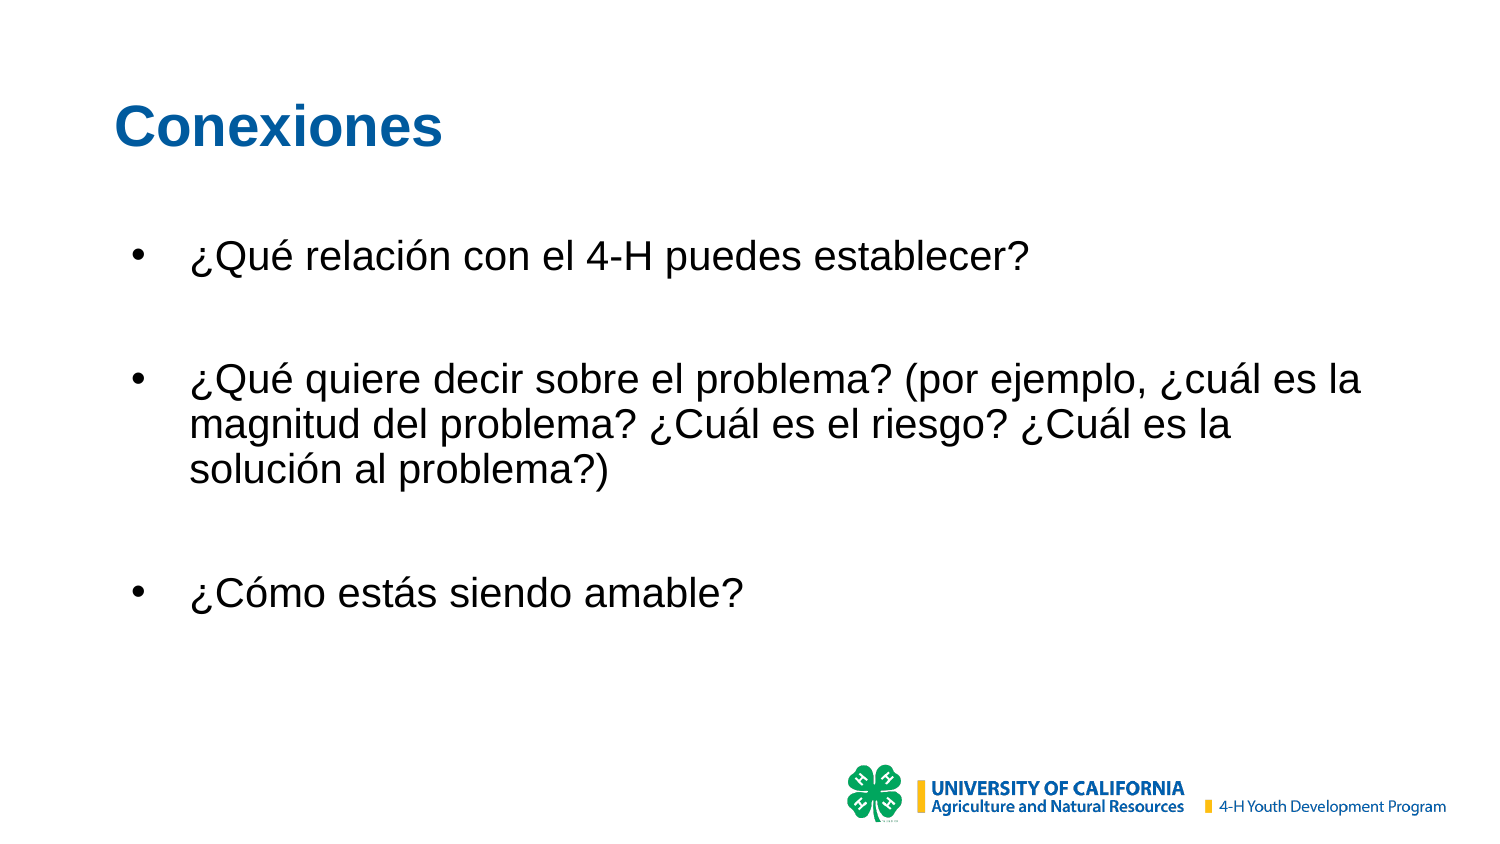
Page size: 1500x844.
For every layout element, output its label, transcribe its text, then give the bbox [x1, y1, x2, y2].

picture [844, 760, 1451, 825]
list ¿Qué relación con el 4-H puedes establecer? ¿Qué quiere decir sobre el problema? (por ejemplo, ¿cuál es la magnitud del problema? ¿Cuál es el riesgo? ¿Cuál es la solución al problema?) ¿Cómo estás siendo amable? [103, 228, 1397, 764]
title Conexiones [103, 90, 1397, 225]
